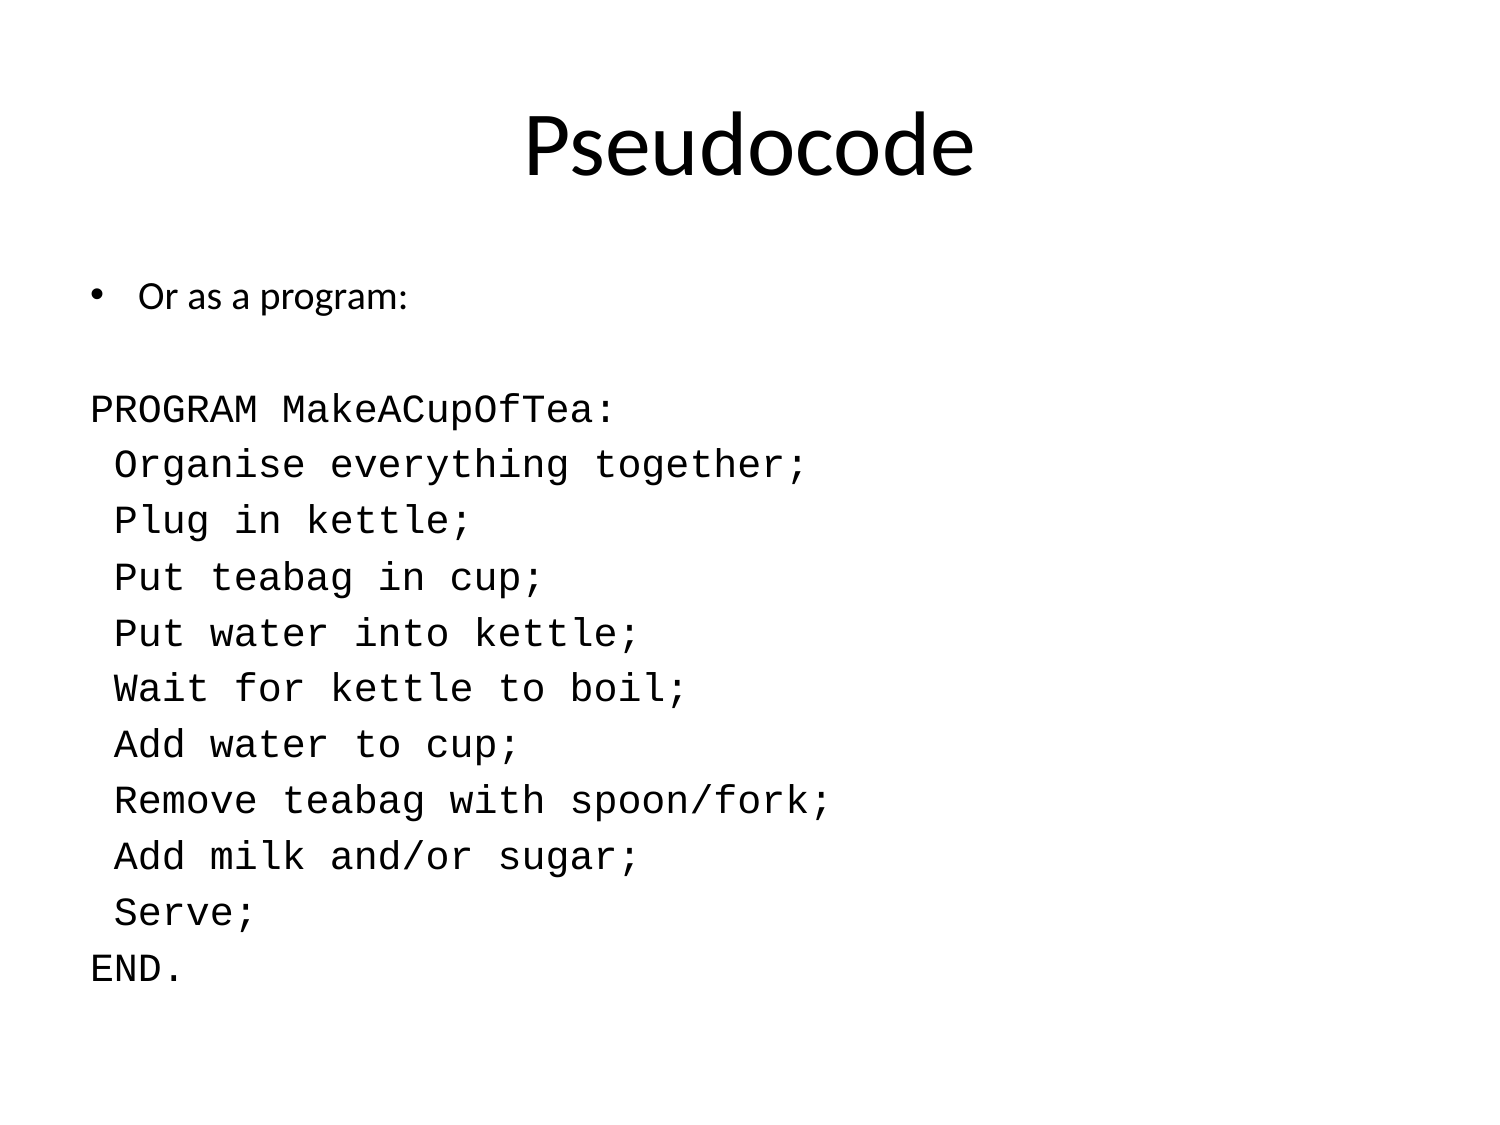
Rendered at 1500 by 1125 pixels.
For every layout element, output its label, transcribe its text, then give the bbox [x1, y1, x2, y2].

list Or as a program: PROGRAM MakeACupOfTea: Organise everything together; Plug in kettle; Put teabag in cup; Put water into kettle; Wait for kettle to boil; Add water to cup; Remove teabag with spoon/fork; Add milk and/or sugar; Serve; END. [75, 262, 1425, 1005]
title Pseudocode [75, 45, 1425, 233]
